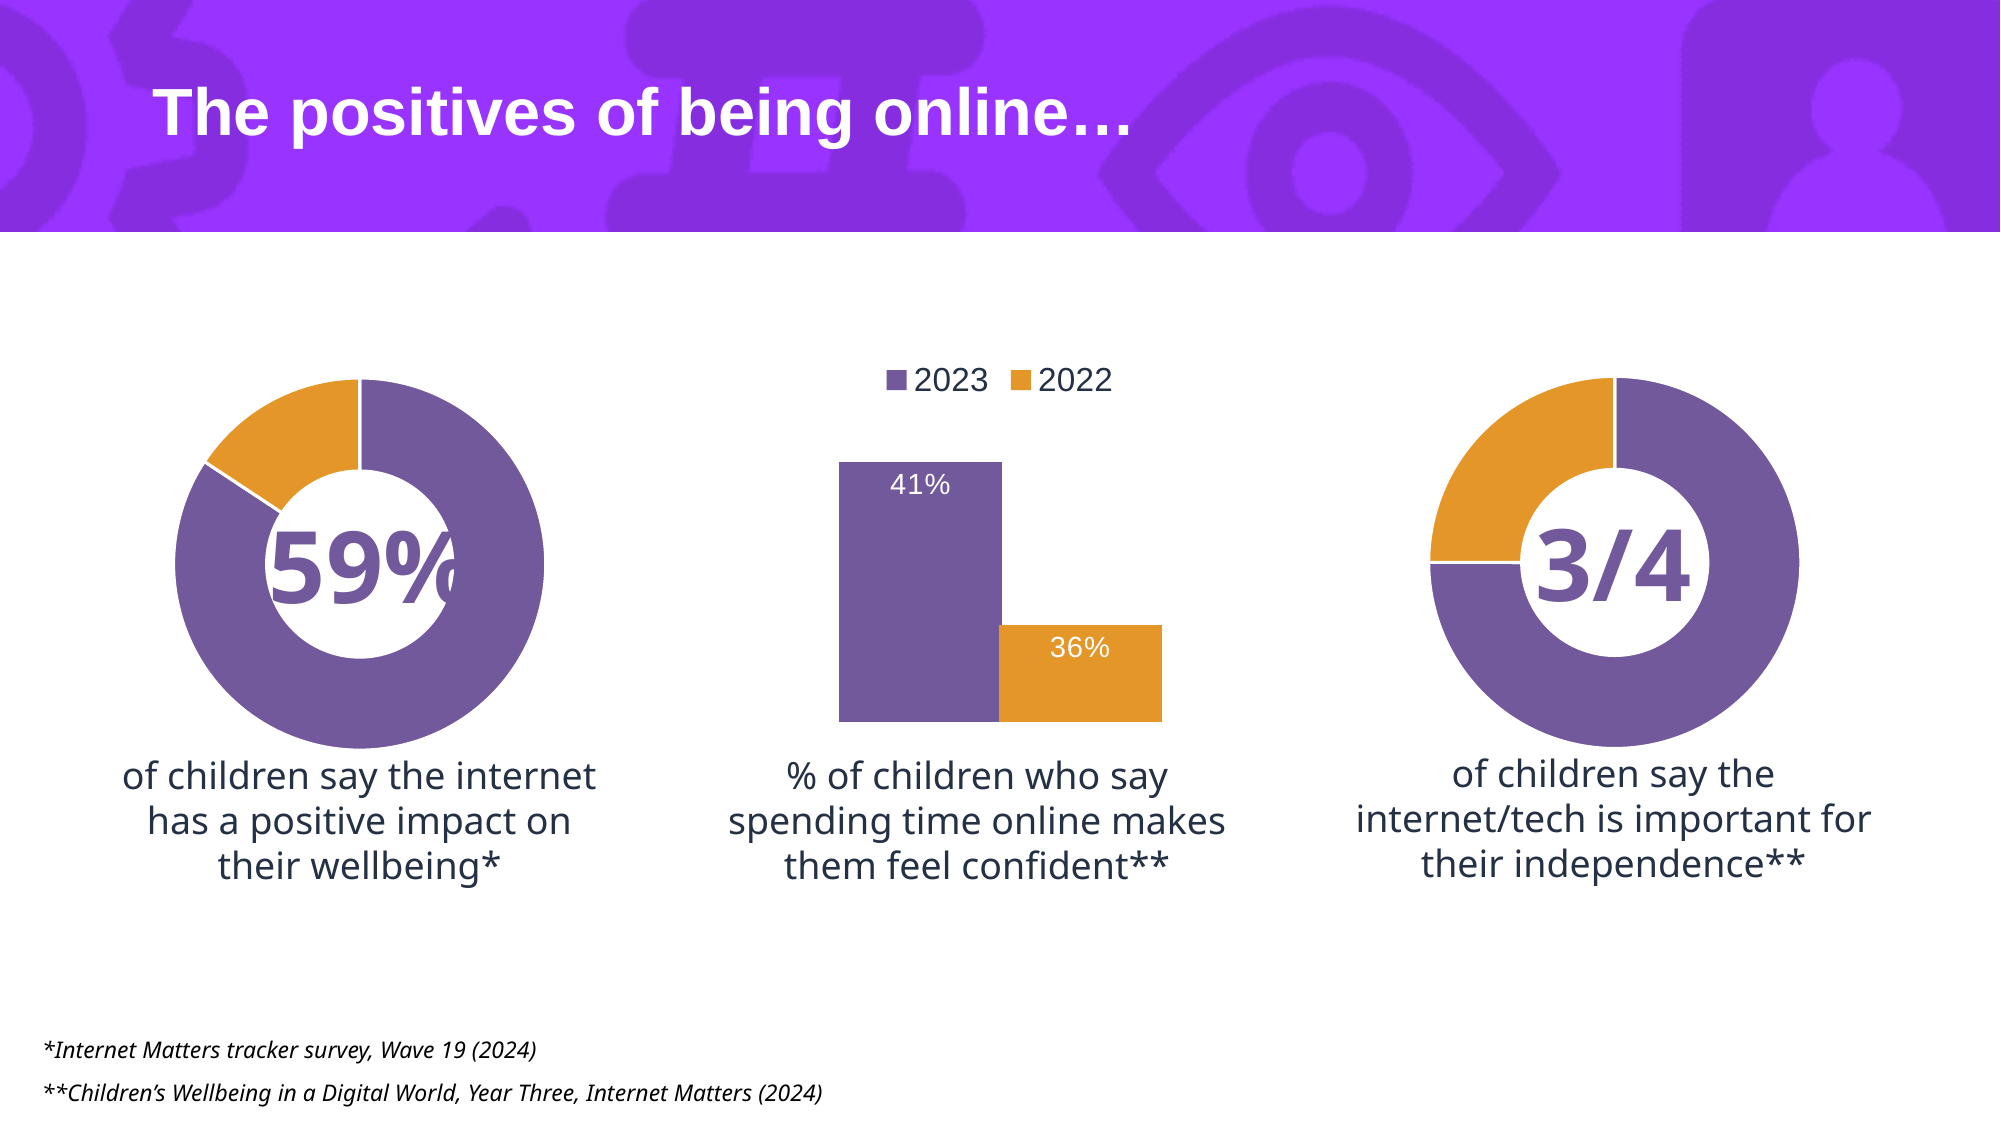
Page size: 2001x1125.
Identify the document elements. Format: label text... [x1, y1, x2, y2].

chart [1410, 368, 1820, 757]
text_box of children say the internet has a positive impact on their wellbeing* [92, 745, 627, 895]
text_box *Internet Matters tracker survey, Wave 19 (2024) [27, 1027, 627, 1070]
text_box **Children’s Wellbeing in a Digital World, Year Three, Internet Matters (2024) [27, 1070, 979, 1113]
text_box % of children who say spending time online makes them feel confident** [691, 745, 1264, 895]
chart [155, 369, 565, 759]
chart [694, 343, 1306, 746]
text_box of children say the internet/tech is important for their independence** [1327, 742, 1900, 893]
picture [0, 0, 2000, 233]
